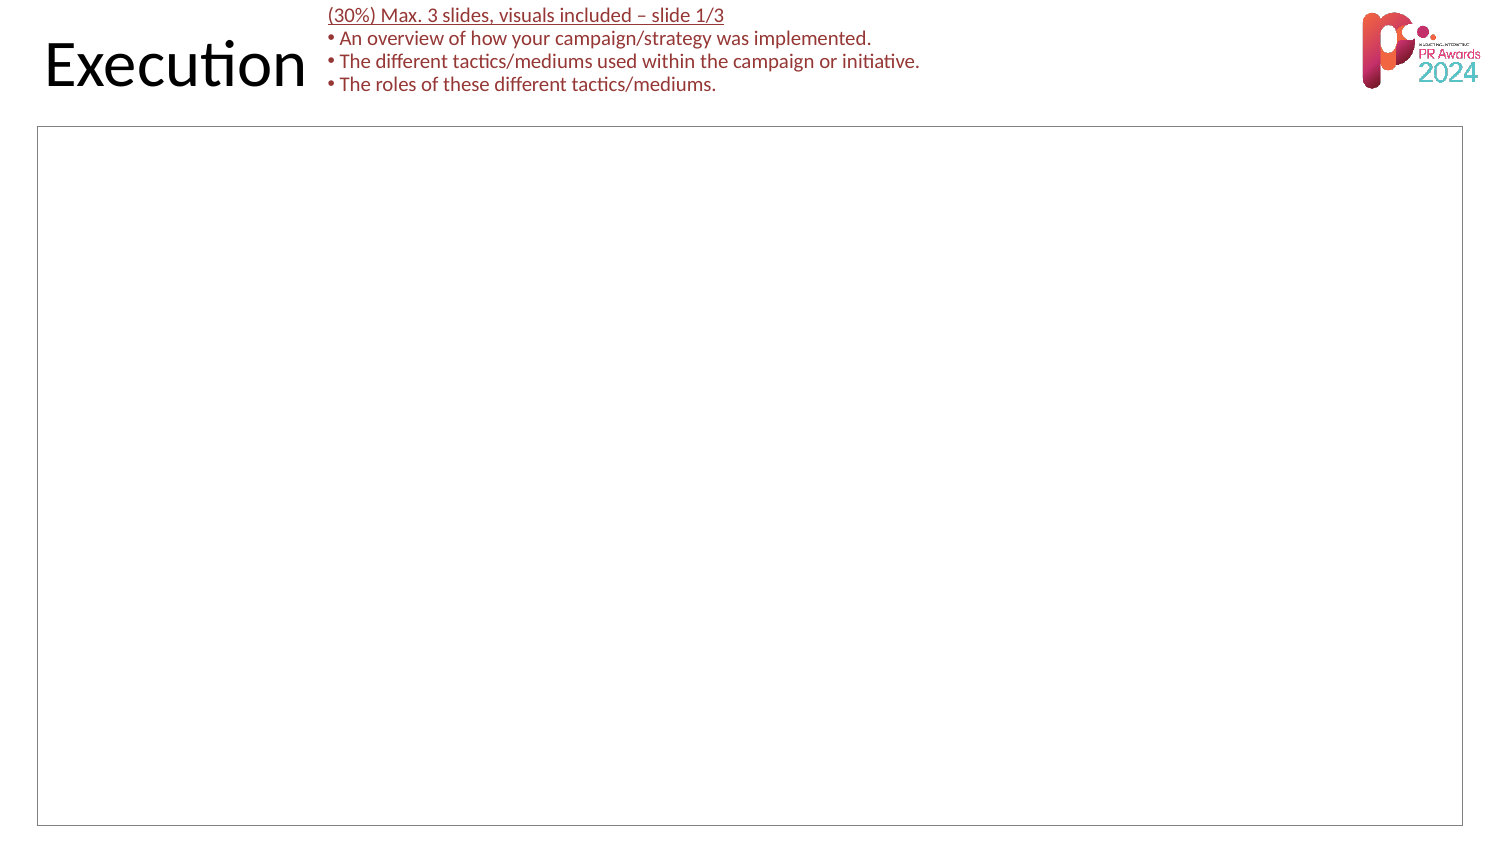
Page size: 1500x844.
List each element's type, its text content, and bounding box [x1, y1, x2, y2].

text_box Execution [29, 15, 312, 103]
picture [1353, 1, 1493, 101]
text_box (30%) Max. 3 slides, visuals included – slide 1/3 An overview of how your campaign/strategy was implemented. The different tactics/mediums used within the campaign or initiative. The roles of these different tactics/mediums. [312, 0, 1353, 103]
table_header [38, 127, 1462, 825]
